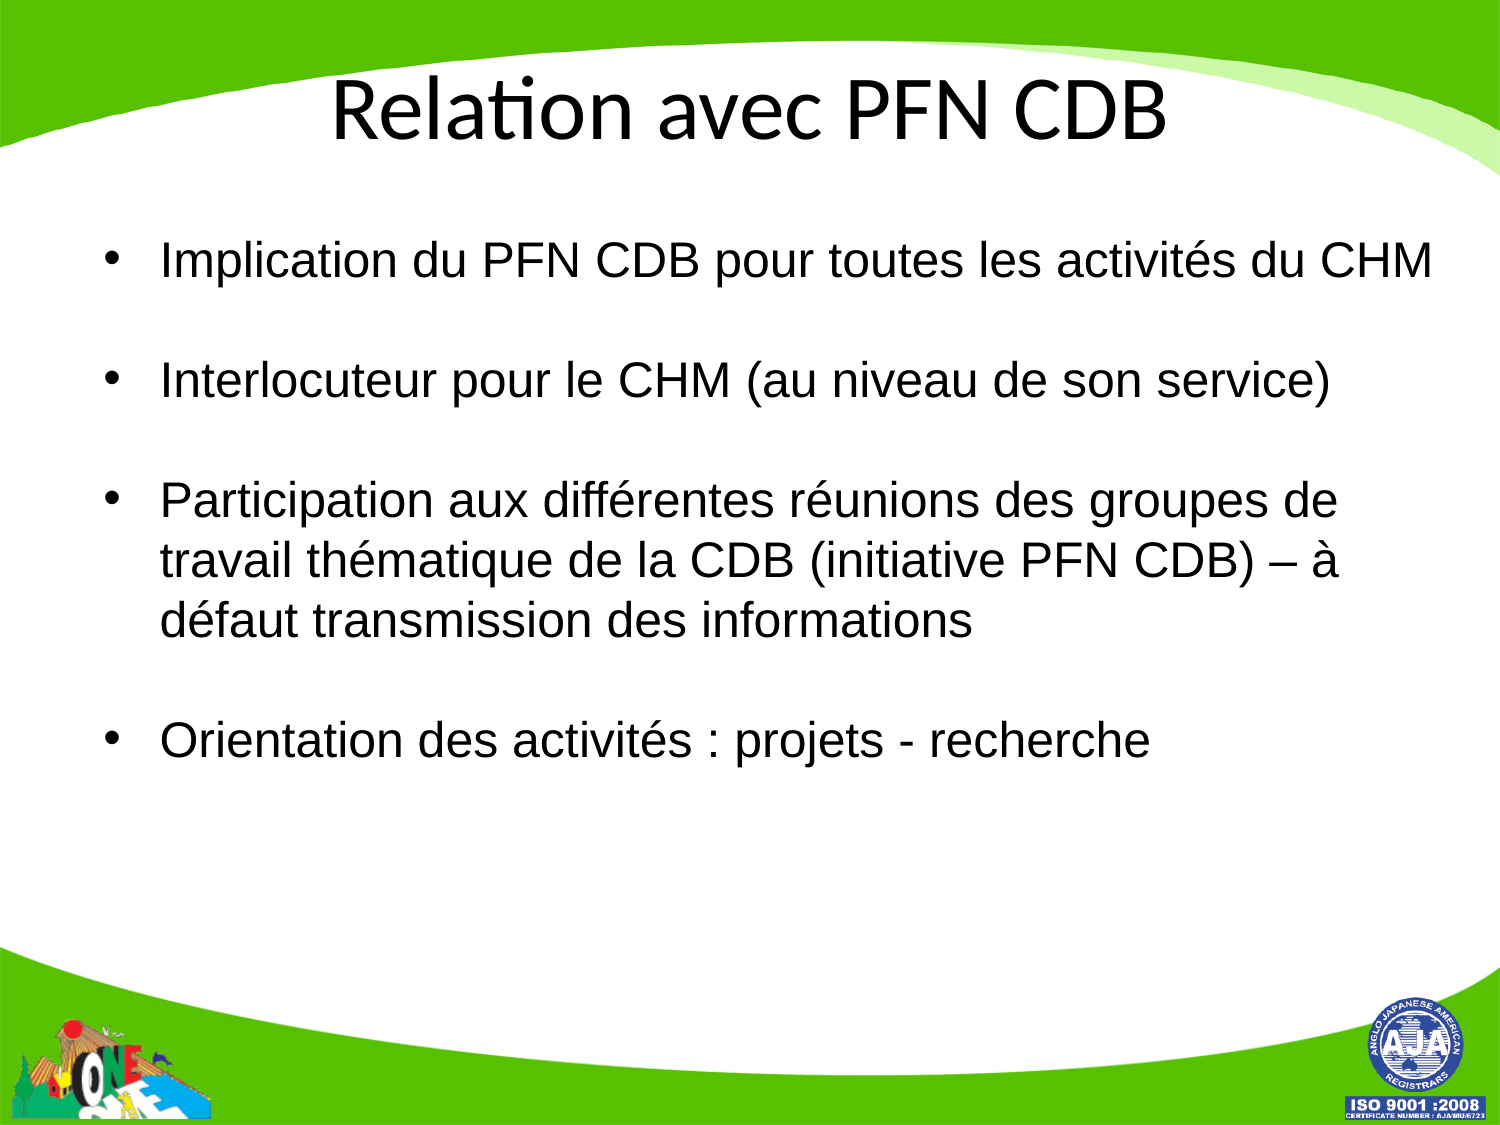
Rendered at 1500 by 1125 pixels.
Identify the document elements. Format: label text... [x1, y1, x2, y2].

title Relation avec PFN CDB [74, 44, 1426, 162]
picture [0, 0, 1500, 176]
text_box Implication du PFN CDB pour toutes les activités du CHM Interlocuteur pour le CHM (au niveau de son service) Participation aux différentes réunions des groupes de travail thématique de la CDB (initiative PFN CDB) – à défaut transmission des informations Orientation des activités : projets - recherche [88, 219, 1459, 775]
picture [0, 913, 1500, 1125]
